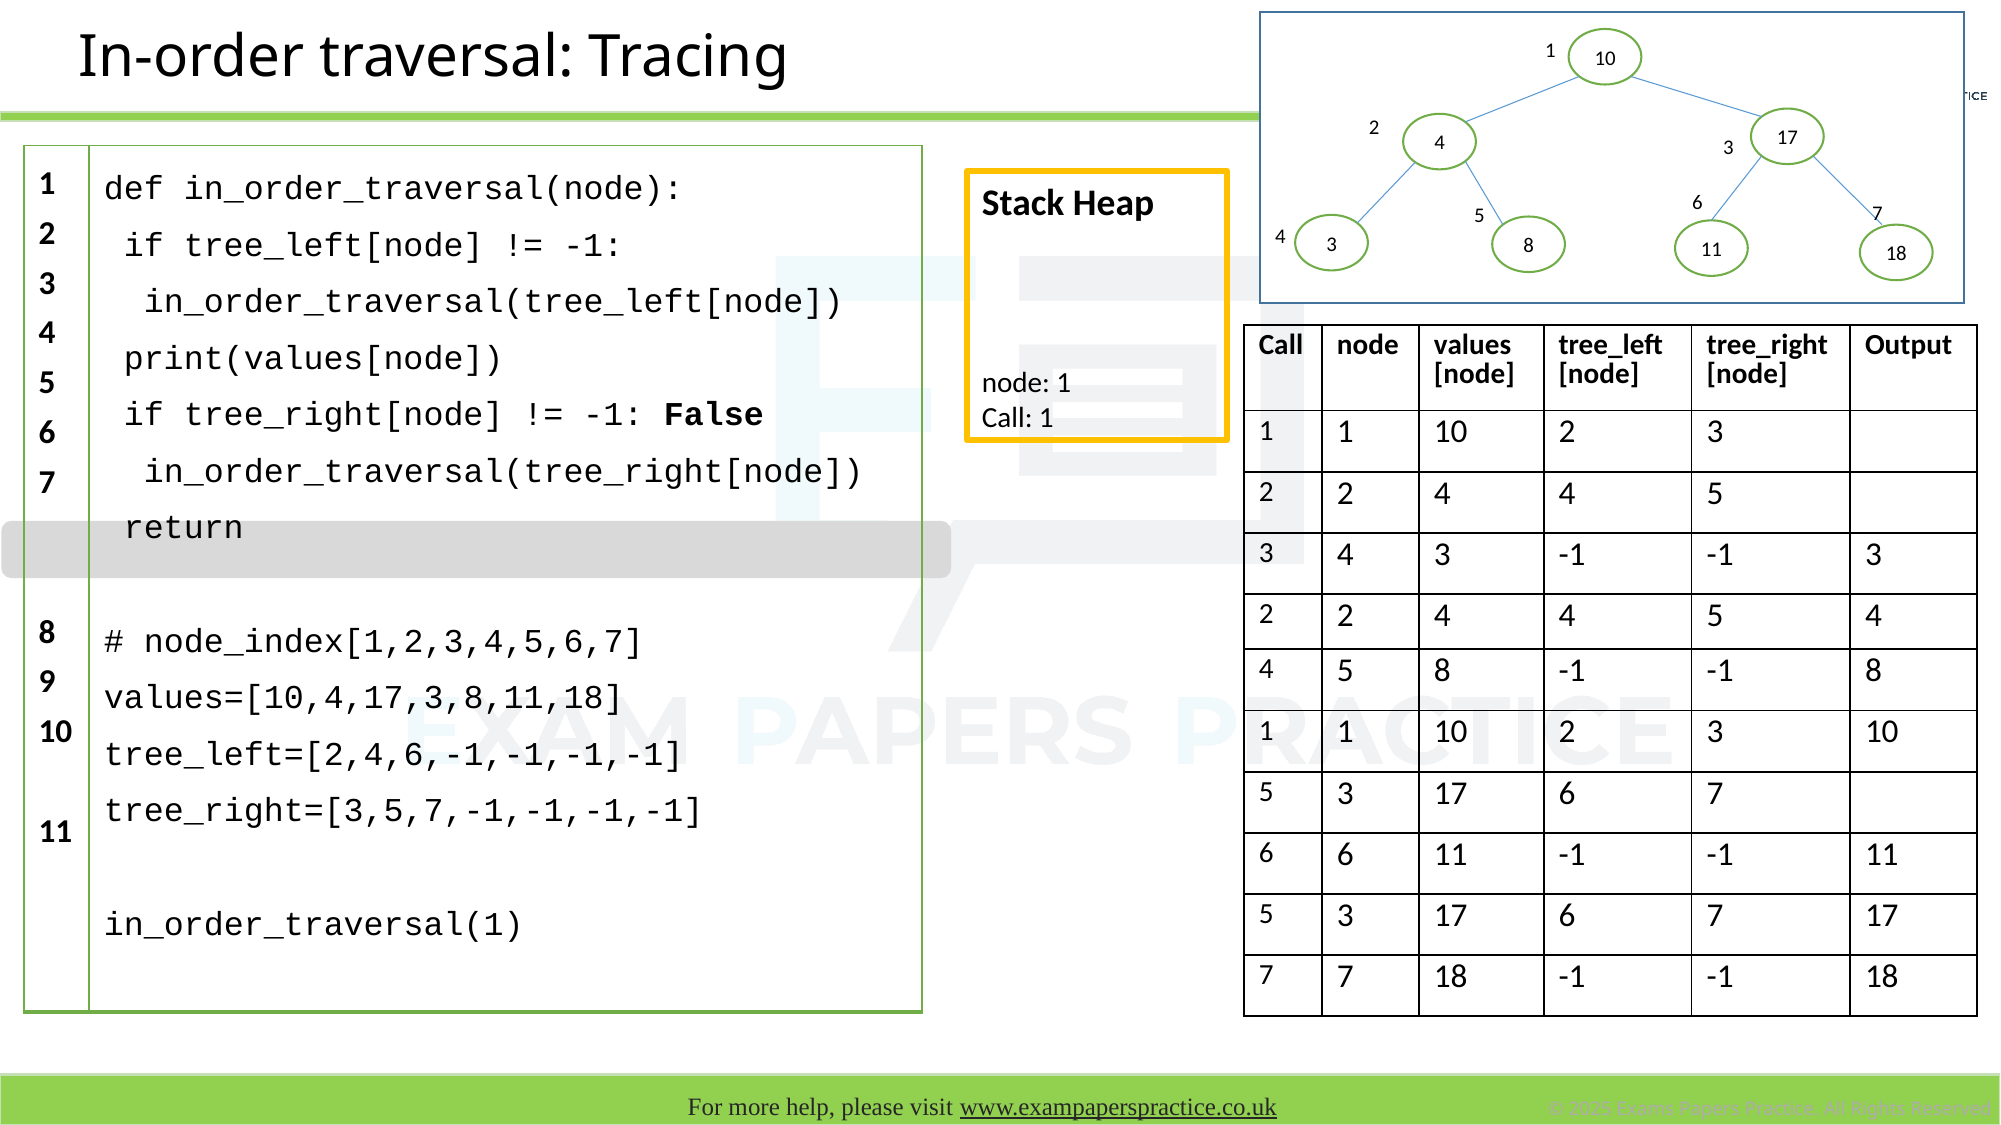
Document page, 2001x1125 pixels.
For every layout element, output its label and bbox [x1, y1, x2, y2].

table_cell [1545, 711, 1691, 771]
table_cell [1323, 595, 1418, 648]
table_cell [1323, 773, 1418, 832]
text_box [967, 170, 1227, 441]
table_cell [1545, 534, 1691, 593]
table_cell [1420, 650, 1543, 710]
text_box [1, 520, 23, 579]
table_cell [1692, 773, 1849, 832]
text_box [923, 520, 952, 579]
table_cell [1323, 711, 1418, 771]
table_cell [1851, 834, 1976, 893]
table_cell [1545, 411, 1691, 471]
table_cell [1545, 956, 1691, 1015]
table_header [1420, 326, 1543, 410]
table_cell [1851, 773, 1976, 832]
text_box [1260, 12, 1965, 303]
table_cell [1420, 534, 1543, 593]
table_header [1545, 326, 1691, 410]
table_cell [1851, 411, 1976, 471]
table_cell [1420, 473, 1543, 532]
table_cell [1323, 650, 1418, 710]
table_header [90, 146, 921, 1010]
table_cell [1692, 834, 1849, 893]
table_cell [1692, 650, 1849, 710]
table_cell [1692, 411, 1849, 471]
table_cell [1545, 650, 1691, 710]
table_cell [1245, 473, 1321, 532]
table_cell [1545, 834, 1691, 893]
table_cell [1851, 956, 1976, 1015]
table_cell [1245, 650, 1321, 710]
table_header [25, 146, 88, 1010]
table_cell [1245, 773, 1321, 832]
table_cell [1245, 534, 1321, 593]
table_cell [1545, 895, 1691, 954]
table_cell [1420, 711, 1543, 771]
table_header [1851, 326, 1976, 410]
table_cell [1323, 411, 1418, 471]
table_header [1323, 326, 1418, 410]
table_cell [1245, 711, 1321, 771]
table_cell [1420, 834, 1543, 893]
table_header [1245, 326, 1321, 410]
table_cell [1245, 595, 1321, 648]
table_cell [1851, 650, 1976, 710]
table_cell [1323, 534, 1418, 593]
table_cell [1692, 595, 1849, 648]
table_cell [1692, 711, 1849, 771]
table_cell [1692, 473, 1849, 532]
table_cell [1851, 711, 1976, 771]
table_cell [1692, 534, 1849, 593]
table_cell [1851, 534, 1976, 593]
table_cell [1545, 473, 1691, 532]
table_cell [1420, 411, 1543, 471]
title [63, 9, 1405, 106]
table_cell [1323, 473, 1418, 532]
table_cell [1851, 595, 1976, 648]
table_cell [1420, 773, 1543, 832]
table_cell [1245, 956, 1321, 1015]
table_cell [1851, 473, 1976, 532]
table_cell [1692, 956, 1849, 1015]
table_cell [1420, 895, 1543, 954]
table_cell [1245, 411, 1321, 471]
table_cell [1420, 956, 1543, 1015]
table_cell [1245, 895, 1321, 954]
table_cell [1692, 895, 1849, 954]
table_cell [1851, 895, 1976, 954]
table_cell [1323, 956, 1418, 1015]
table_cell [1323, 834, 1418, 893]
table_cell [1545, 595, 1691, 648]
table_cell [1245, 834, 1321, 893]
table_cell [1420, 595, 1543, 648]
table_header [1692, 326, 1849, 410]
table_cell [1323, 895, 1418, 954]
table_cell [1545, 773, 1691, 832]
